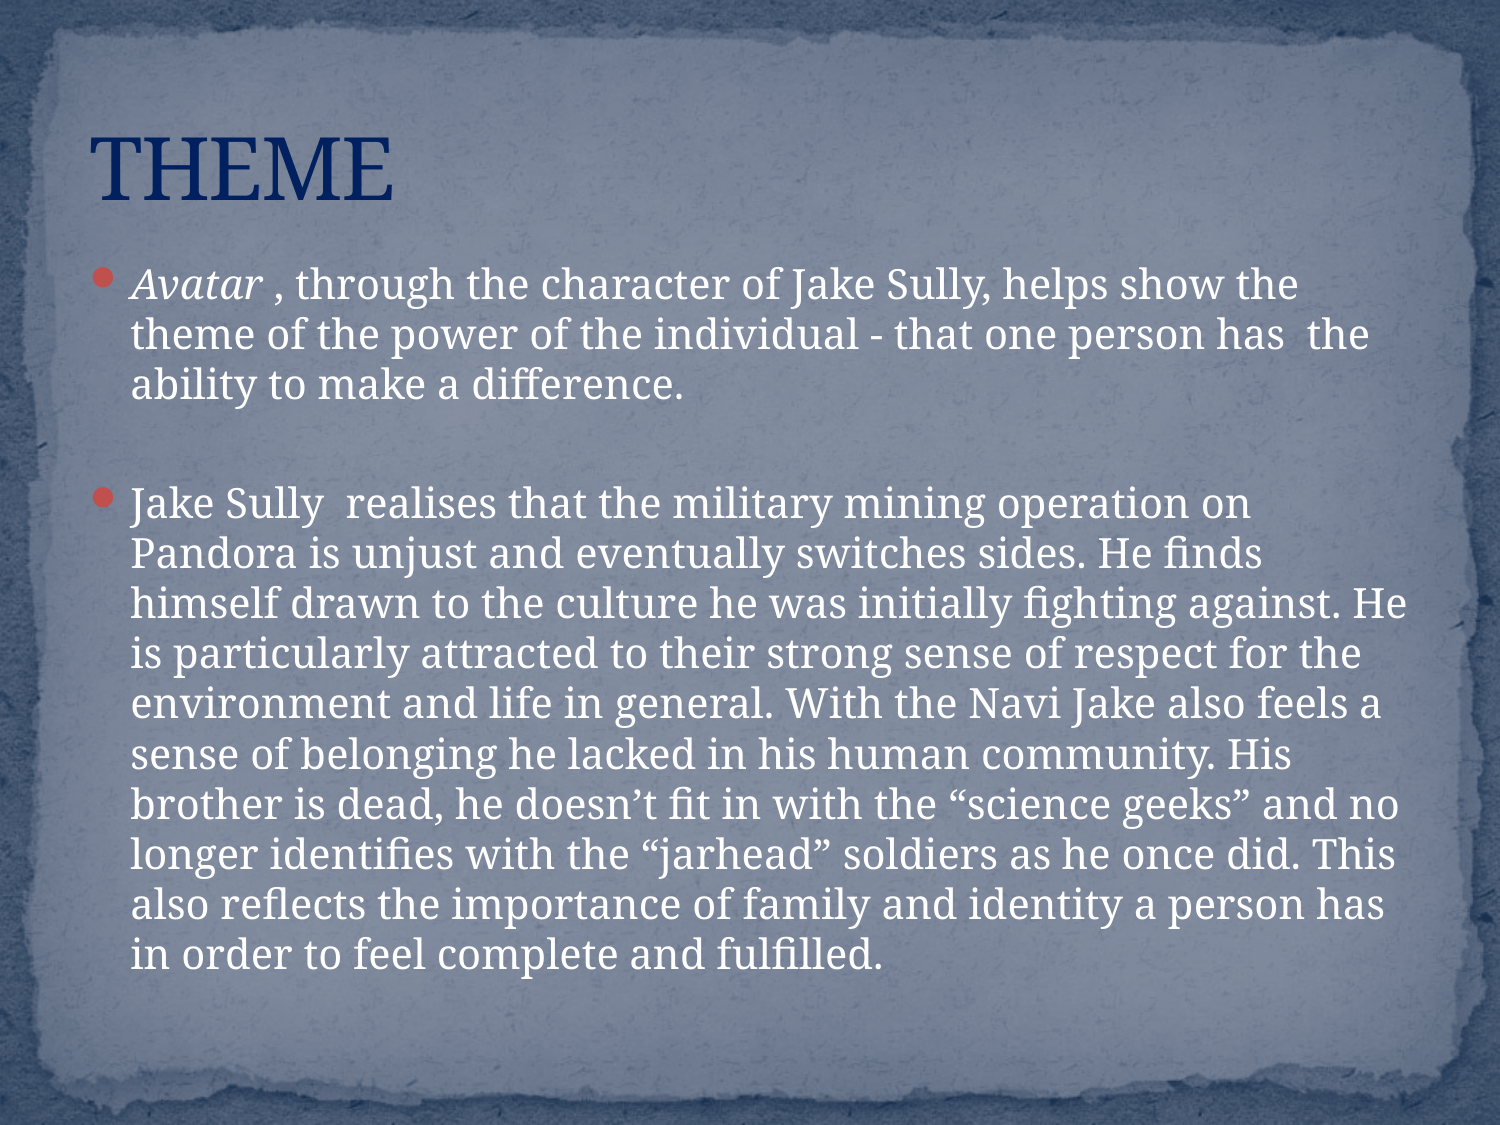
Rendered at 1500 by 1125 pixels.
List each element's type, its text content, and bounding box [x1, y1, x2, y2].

title THEME [74, 24, 1425, 225]
list Avatar , through the character of Jake Sully, helps show the theme of the power of the individual - that one person has the ability to make a difference. Jake Sully realises that the military mining operation on Pandora is unjust and eventually switches sides. He finds himself drawn to the culture he was initially fighting against. He is particularly attracted to their strong sense of respect for the environment and life in general. With the Navi Jake also feels a sense of belonging he lacked in his human community. His brother is dead, he doesn’t fit in with the “science geeks” and no longer identifies with the “jarhead” soldiers as he once did. This also reflects the importance of family and identity a person has in order to feel complete and fulfilled. [75, 249, 1425, 1000]
